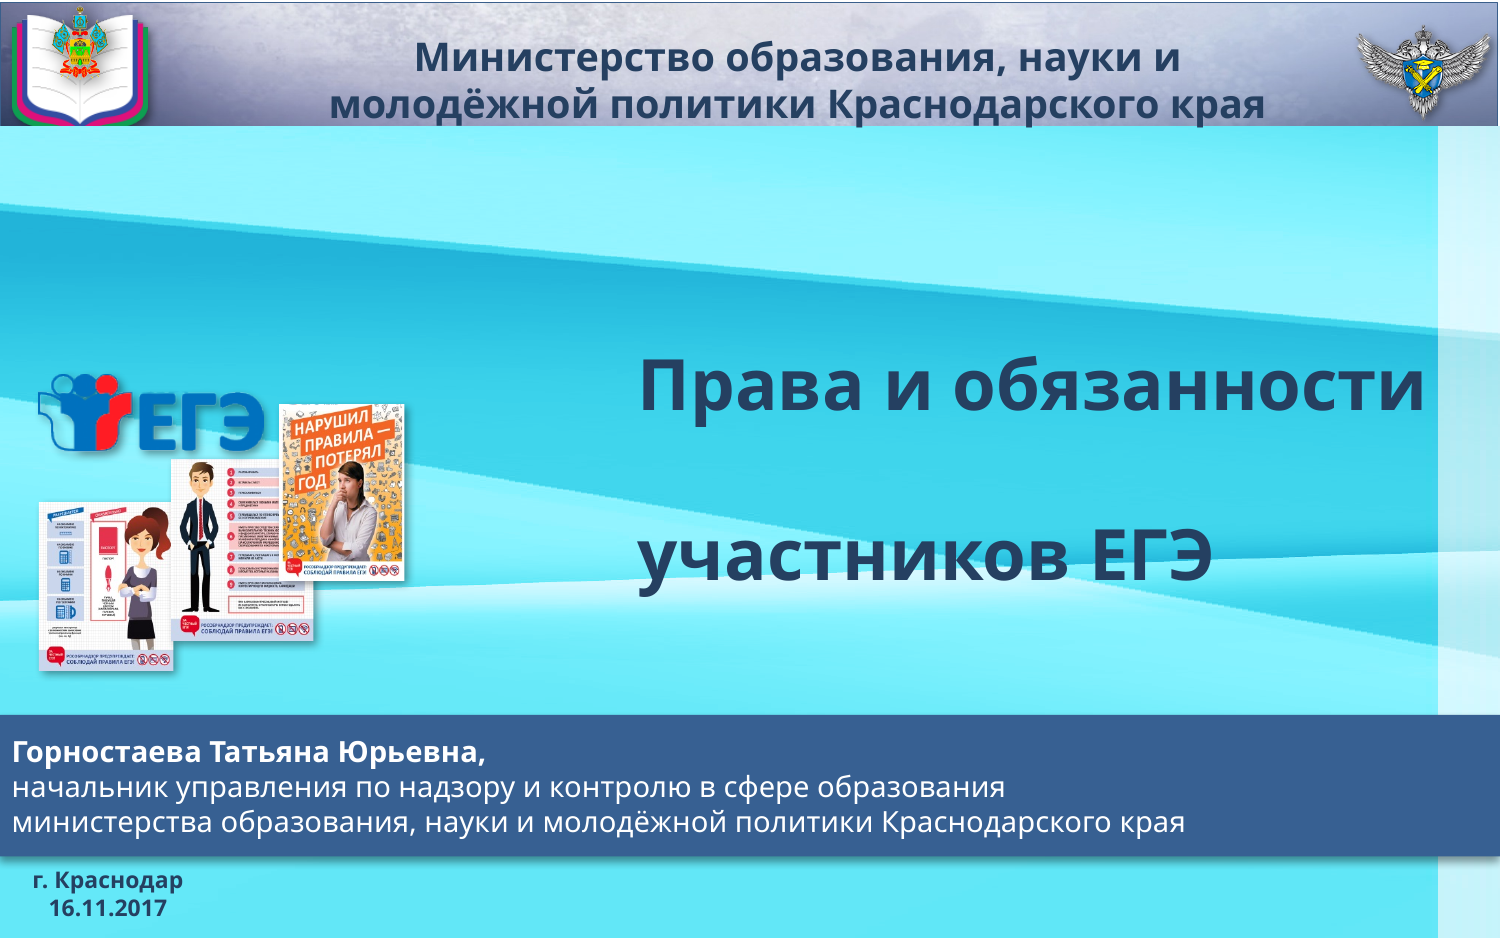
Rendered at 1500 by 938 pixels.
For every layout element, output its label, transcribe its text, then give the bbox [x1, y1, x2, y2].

picture [0, 3, 1500, 938]
text_box Министерство образования, науки и молодёжной политики Краснодарского края [278, 25, 1317, 125]
